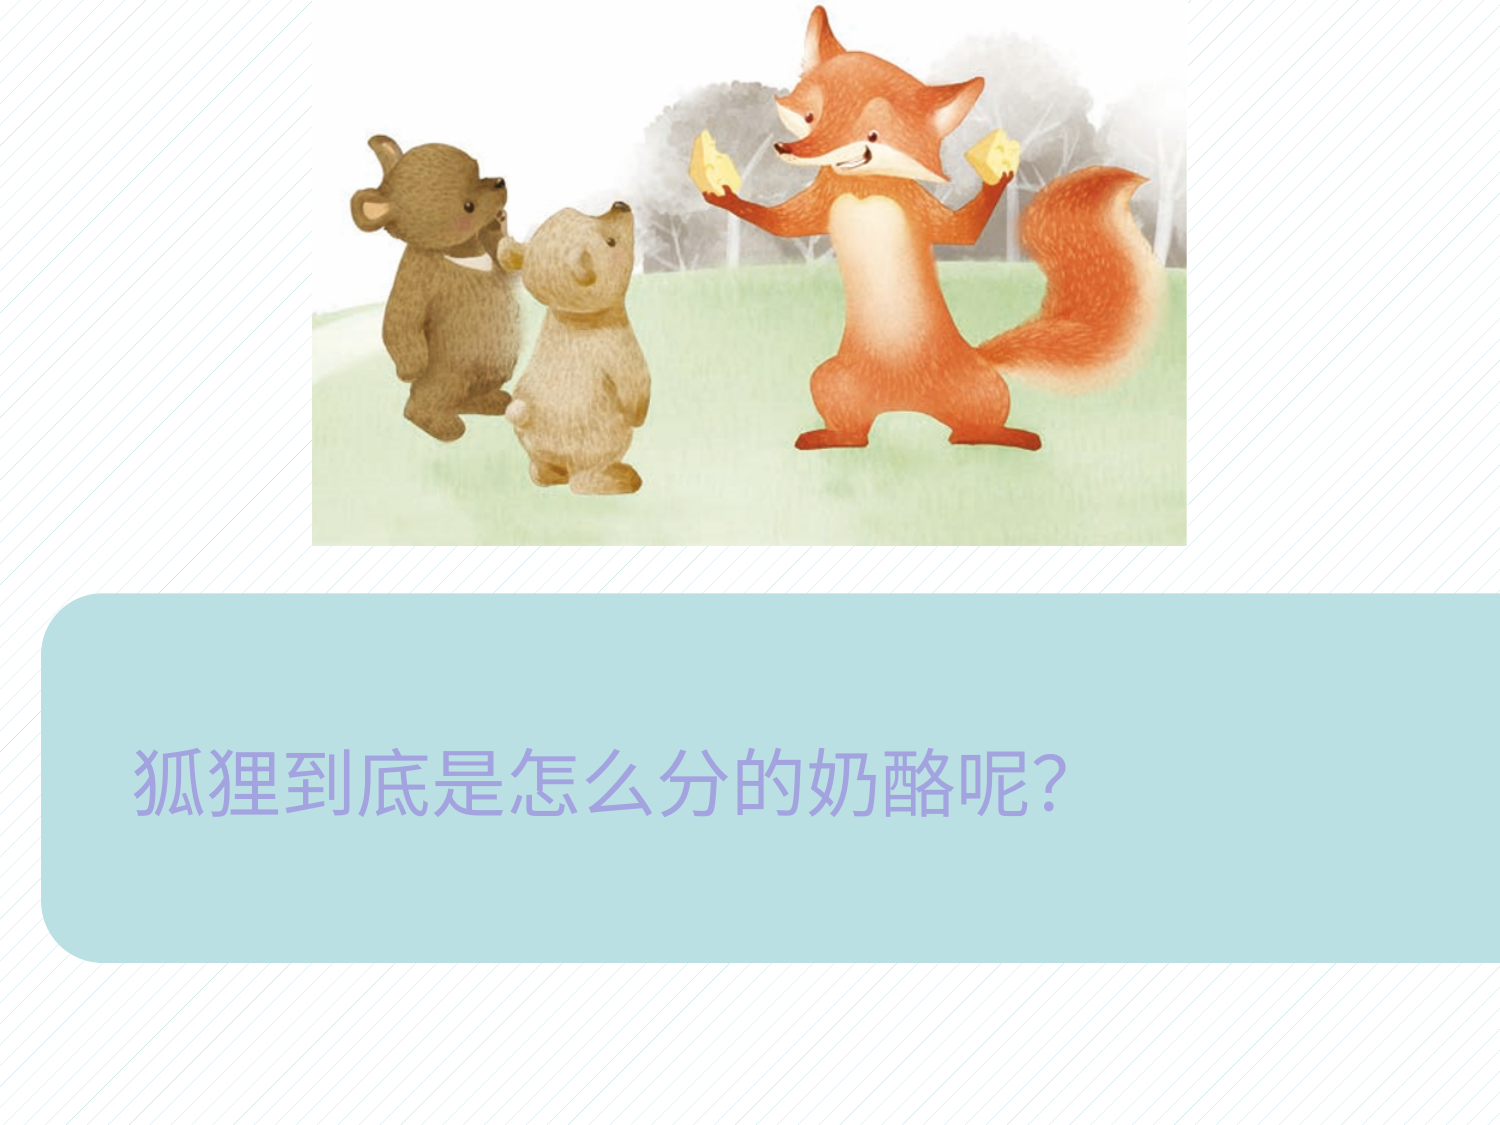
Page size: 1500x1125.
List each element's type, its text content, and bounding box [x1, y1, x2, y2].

picture [312, 0, 1188, 546]
text_box 狐狸到底是怎么分的奶酪呢？ [40, 592, 1500, 964]
